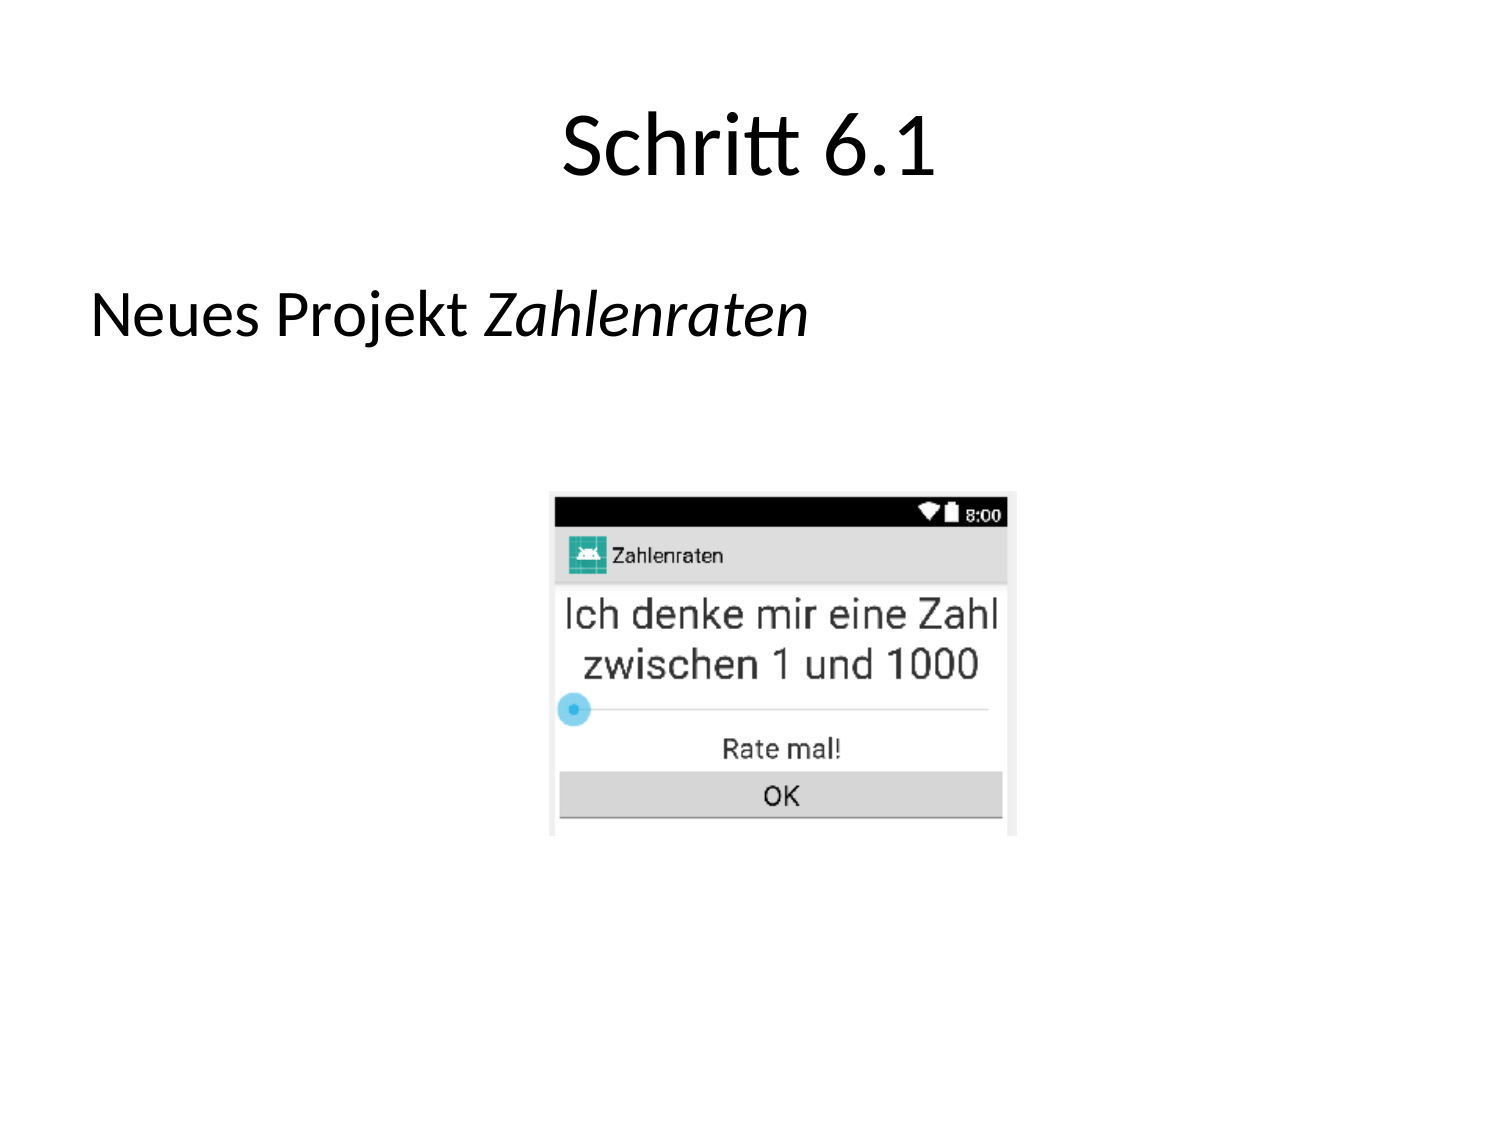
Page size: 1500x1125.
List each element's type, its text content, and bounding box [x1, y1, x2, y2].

list Neues Projekt Zahlenraten [75, 262, 1425, 1005]
picture [548, 491, 1017, 836]
title Schritt 6.1 [75, 45, 1425, 233]
